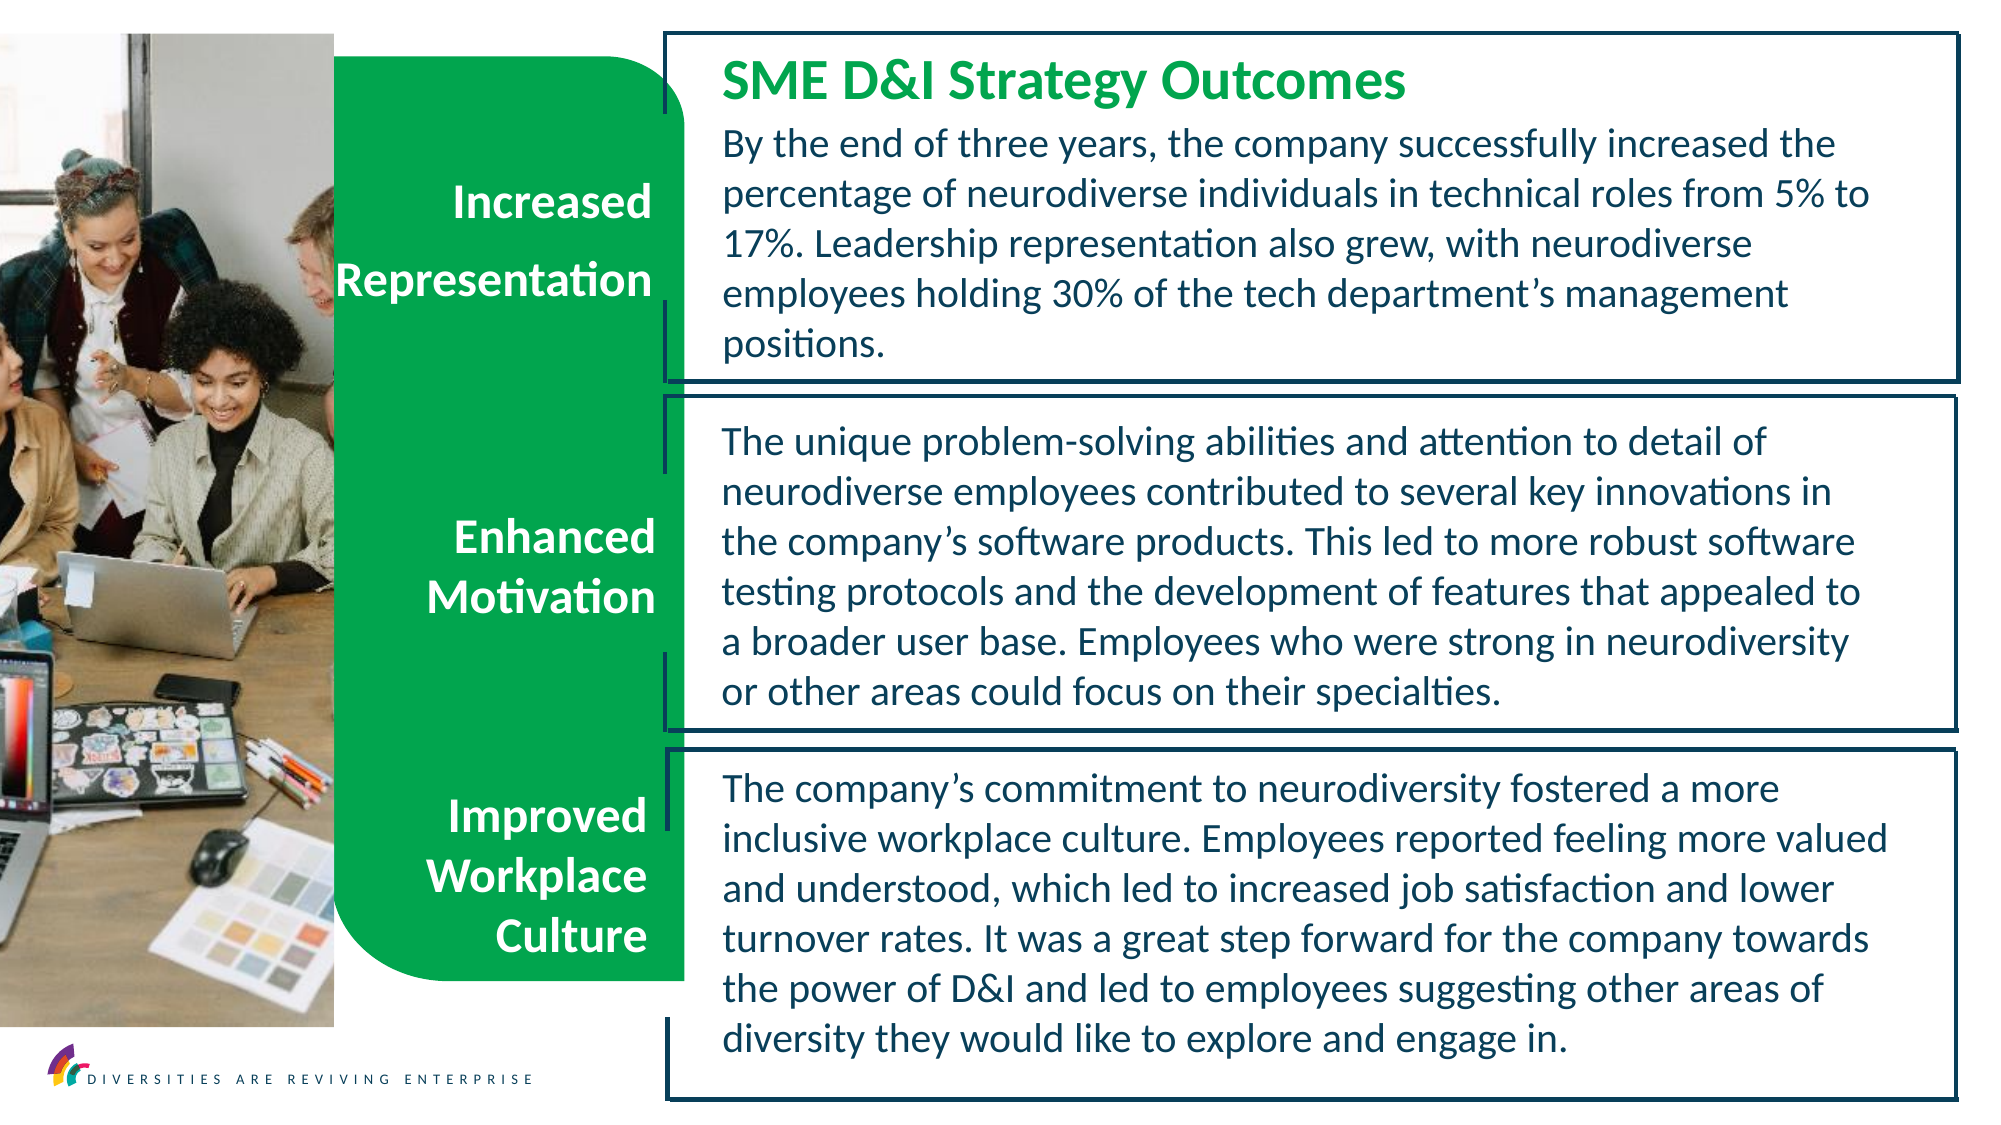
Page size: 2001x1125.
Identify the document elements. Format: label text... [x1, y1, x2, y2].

list Increased Representation [335, 150, 668, 308]
picture [0, 33, 335, 1028]
text_box The unique problem-solving abilities and attention to detail of neurodiverse employees contributed to several key innovations in the company’s software products. This led to more robust software testing protocols and the development of features that appealed to a broader user base. Employees who were strong in neurodiversity or other areas could focus on their specialties. [706, 406, 1889, 571]
list SME D&I Strategy Outcomes [707, 33, 1785, 90]
text_box Enhanced Motivation [363, 484, 672, 642]
text_box Improved Workplace Culture [354, 793, 663, 951]
text_box The company’s commitment to neurodiversity fostered a more inclusive workplace culture. Employees reported feeling more valued and understood, which led to increased job satisfaction and lower turnover rates. It was a great step forward for the company towards the power of D&I and led to employees suggesting other areas of diversity they would like to explore and engage in. [707, 752, 1907, 917]
list By the end of three years, the company successfully increased the percentage of neurodiverse individuals in technical roles from 5% to 17%. Leadership representation also grew, with neurodiverse employees holding 30% of the tech department’s management positions. [707, 108, 1942, 273]
